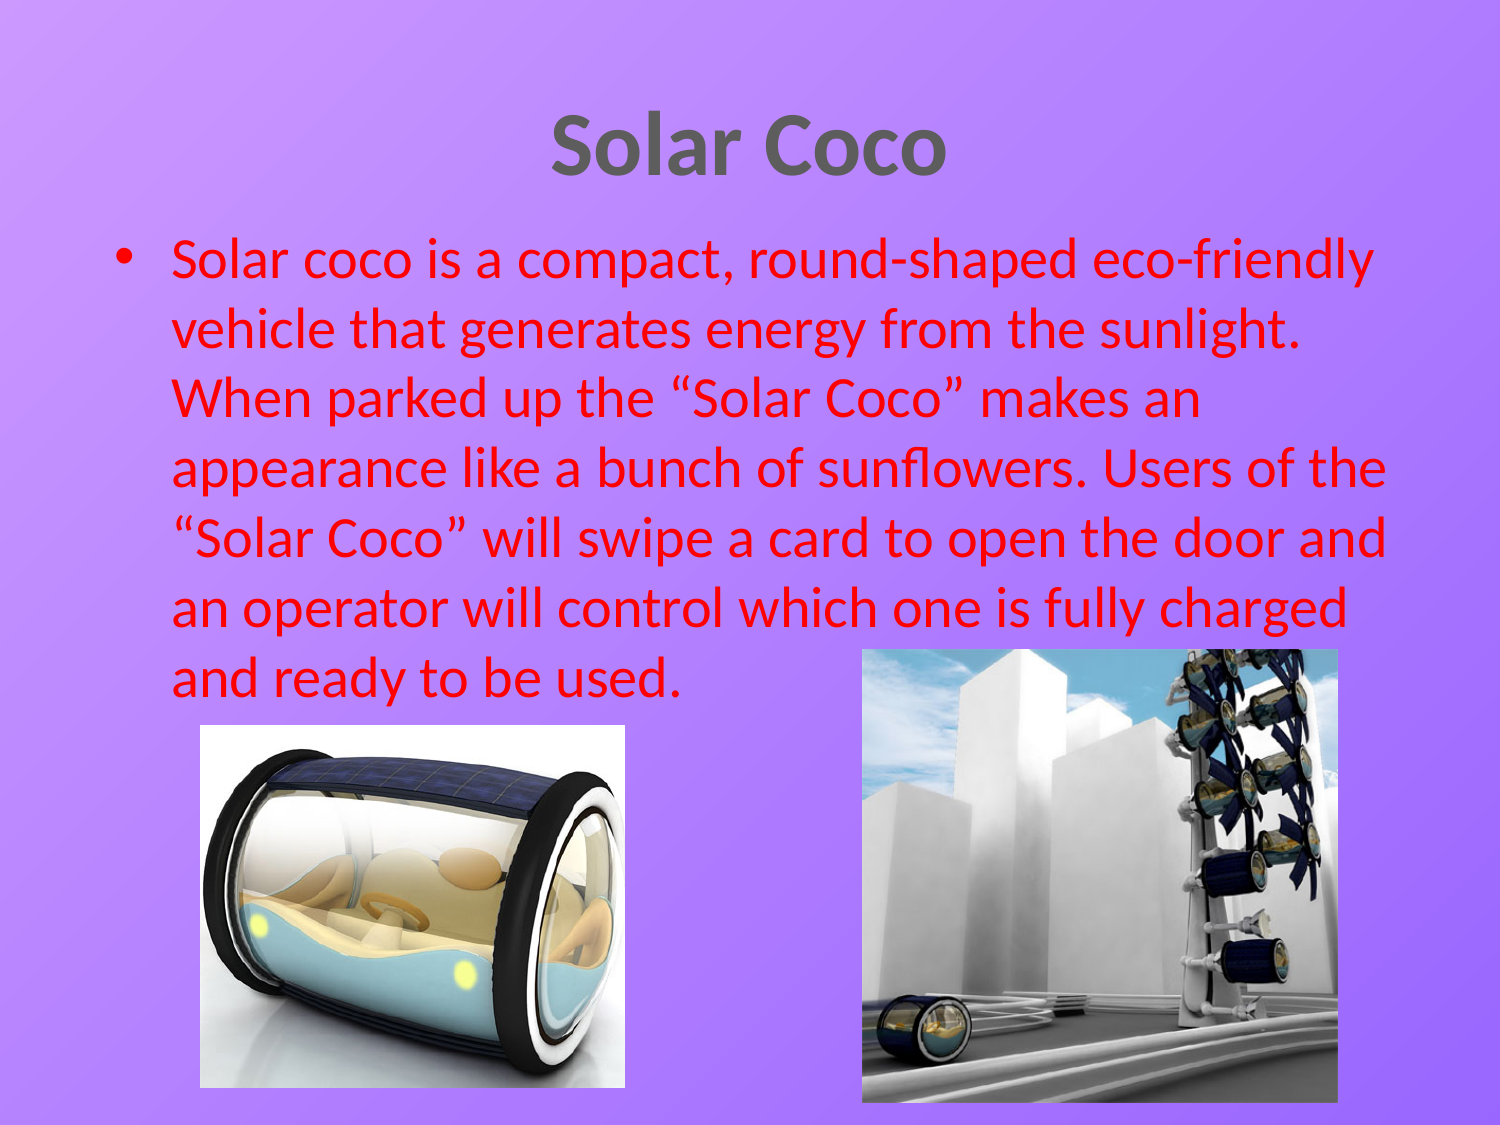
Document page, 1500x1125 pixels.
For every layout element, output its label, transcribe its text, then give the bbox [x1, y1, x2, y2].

title Solar Coco [75, 45, 1425, 233]
picture [862, 649, 1338, 1104]
picture [199, 724, 626, 1088]
list Solar coco is a compact, round-shaped eco-friendly vehicle that generates energy from the sunlight. When parked up the “Solar Coco” makes an appearance like a bunch of sunflowers. Users of the “Solar Coco” will swipe a card to open the door and an operator will control which one is fully charged and ready to be used. [99, 212, 1450, 955]
